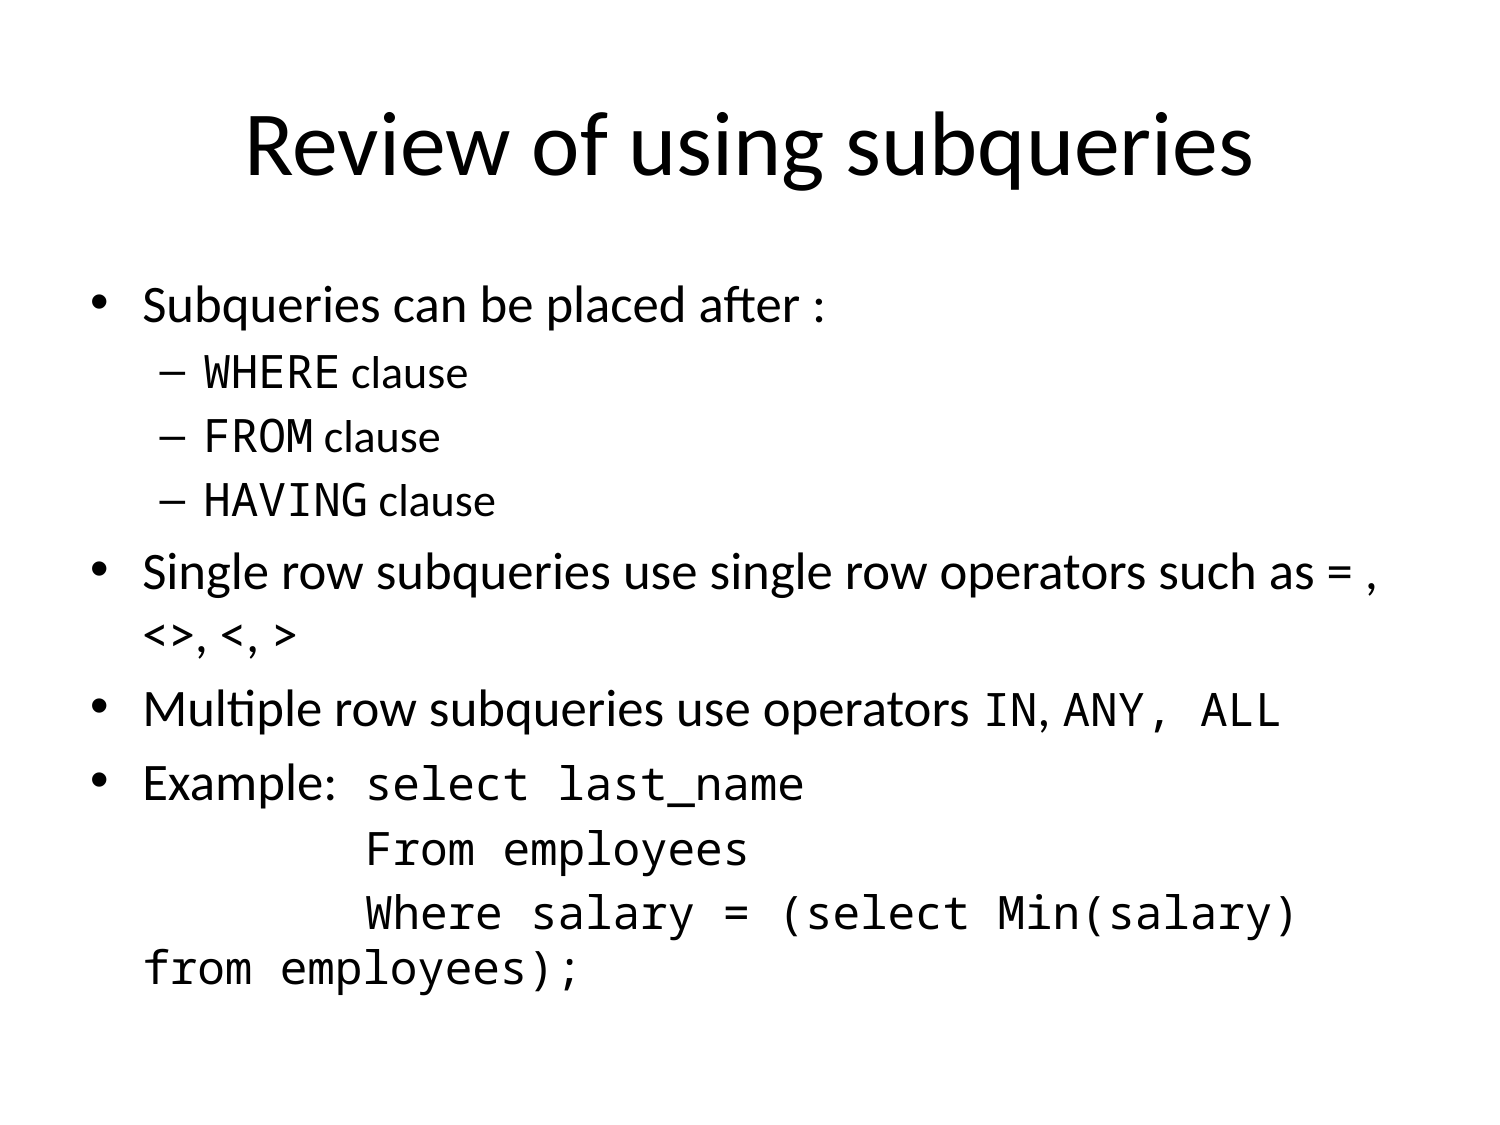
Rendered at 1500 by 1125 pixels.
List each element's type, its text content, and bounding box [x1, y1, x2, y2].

list Subqueries can be placed after : WHERE clause FROM clause HAVING clause Single row subqueries use single row operators such as = , <>, <, > Multiple row subqueries use operators IN, ANY, ALL Example: select last_name From employees Where salary = (select Min(salary) from employees); [75, 262, 1425, 1005]
title Review of using subqueries [75, 45, 1425, 233]
